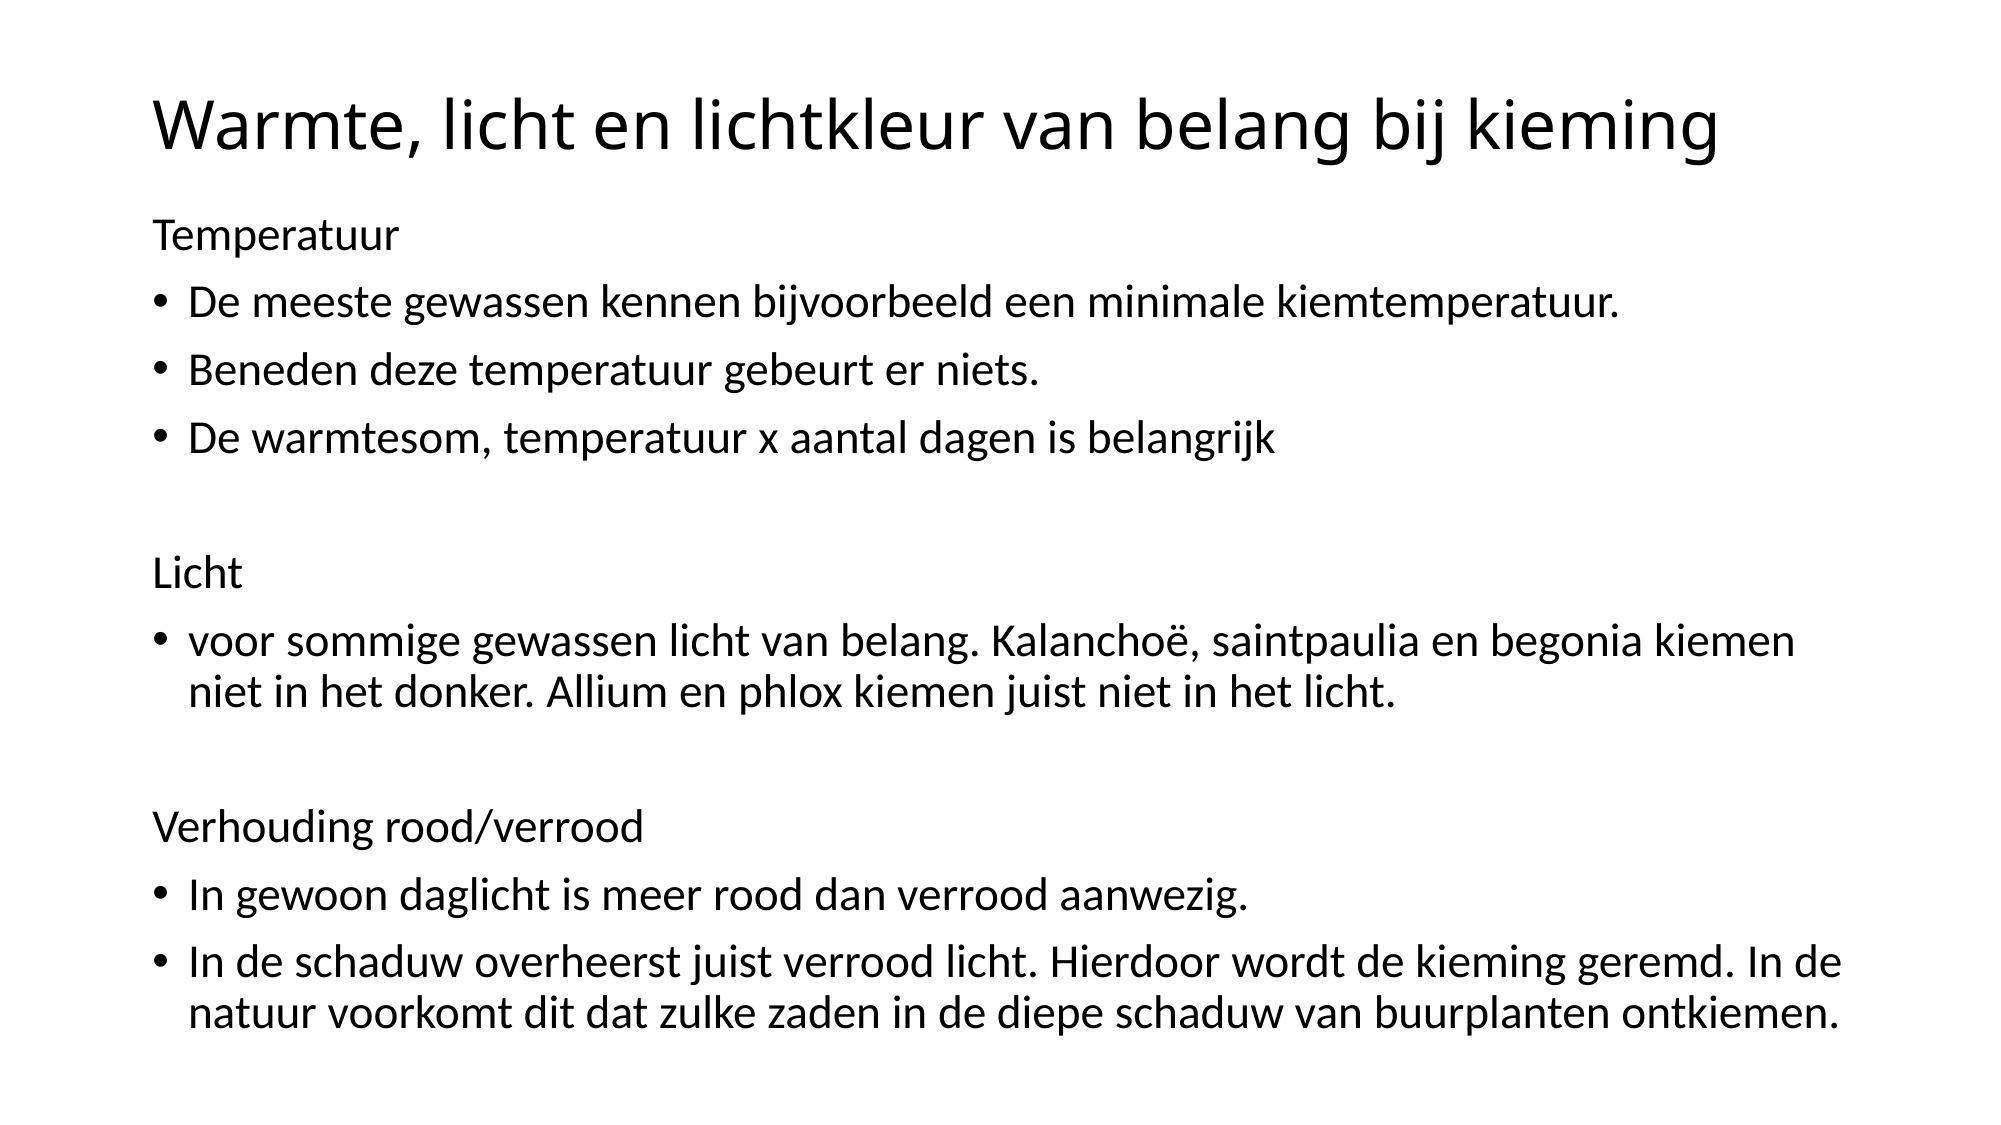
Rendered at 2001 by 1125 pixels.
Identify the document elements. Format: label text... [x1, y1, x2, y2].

list Temperatuur De meeste gewassen kennen bijvoorbeeld een minimale kiemtemperatuur. Beneden deze temperatuur gebeurt er niets. De warmtesom, temperatuur x aantal dagen is belangrijk Licht voor sommige gewassen licht van belang. Kalanchoë, saintpaulia en begonia kiemen niet in het donker. Allium en phlox kiemen juist niet in het licht. Verhouding rood/verrood In gewoon daglicht is meer rood dan verrood aanwezig. In de schaduw overheerst juist verrood licht. Hierdoor wordt de kieming geremd. In de natuur voorkomt dit dat zulke zaden in de diepe schaduw van buurplanten ontkiemen. [137, 202, 1863, 1087]
title Warmte, licht en lichtkleur van belang bij kieming [137, 59, 1863, 202]
